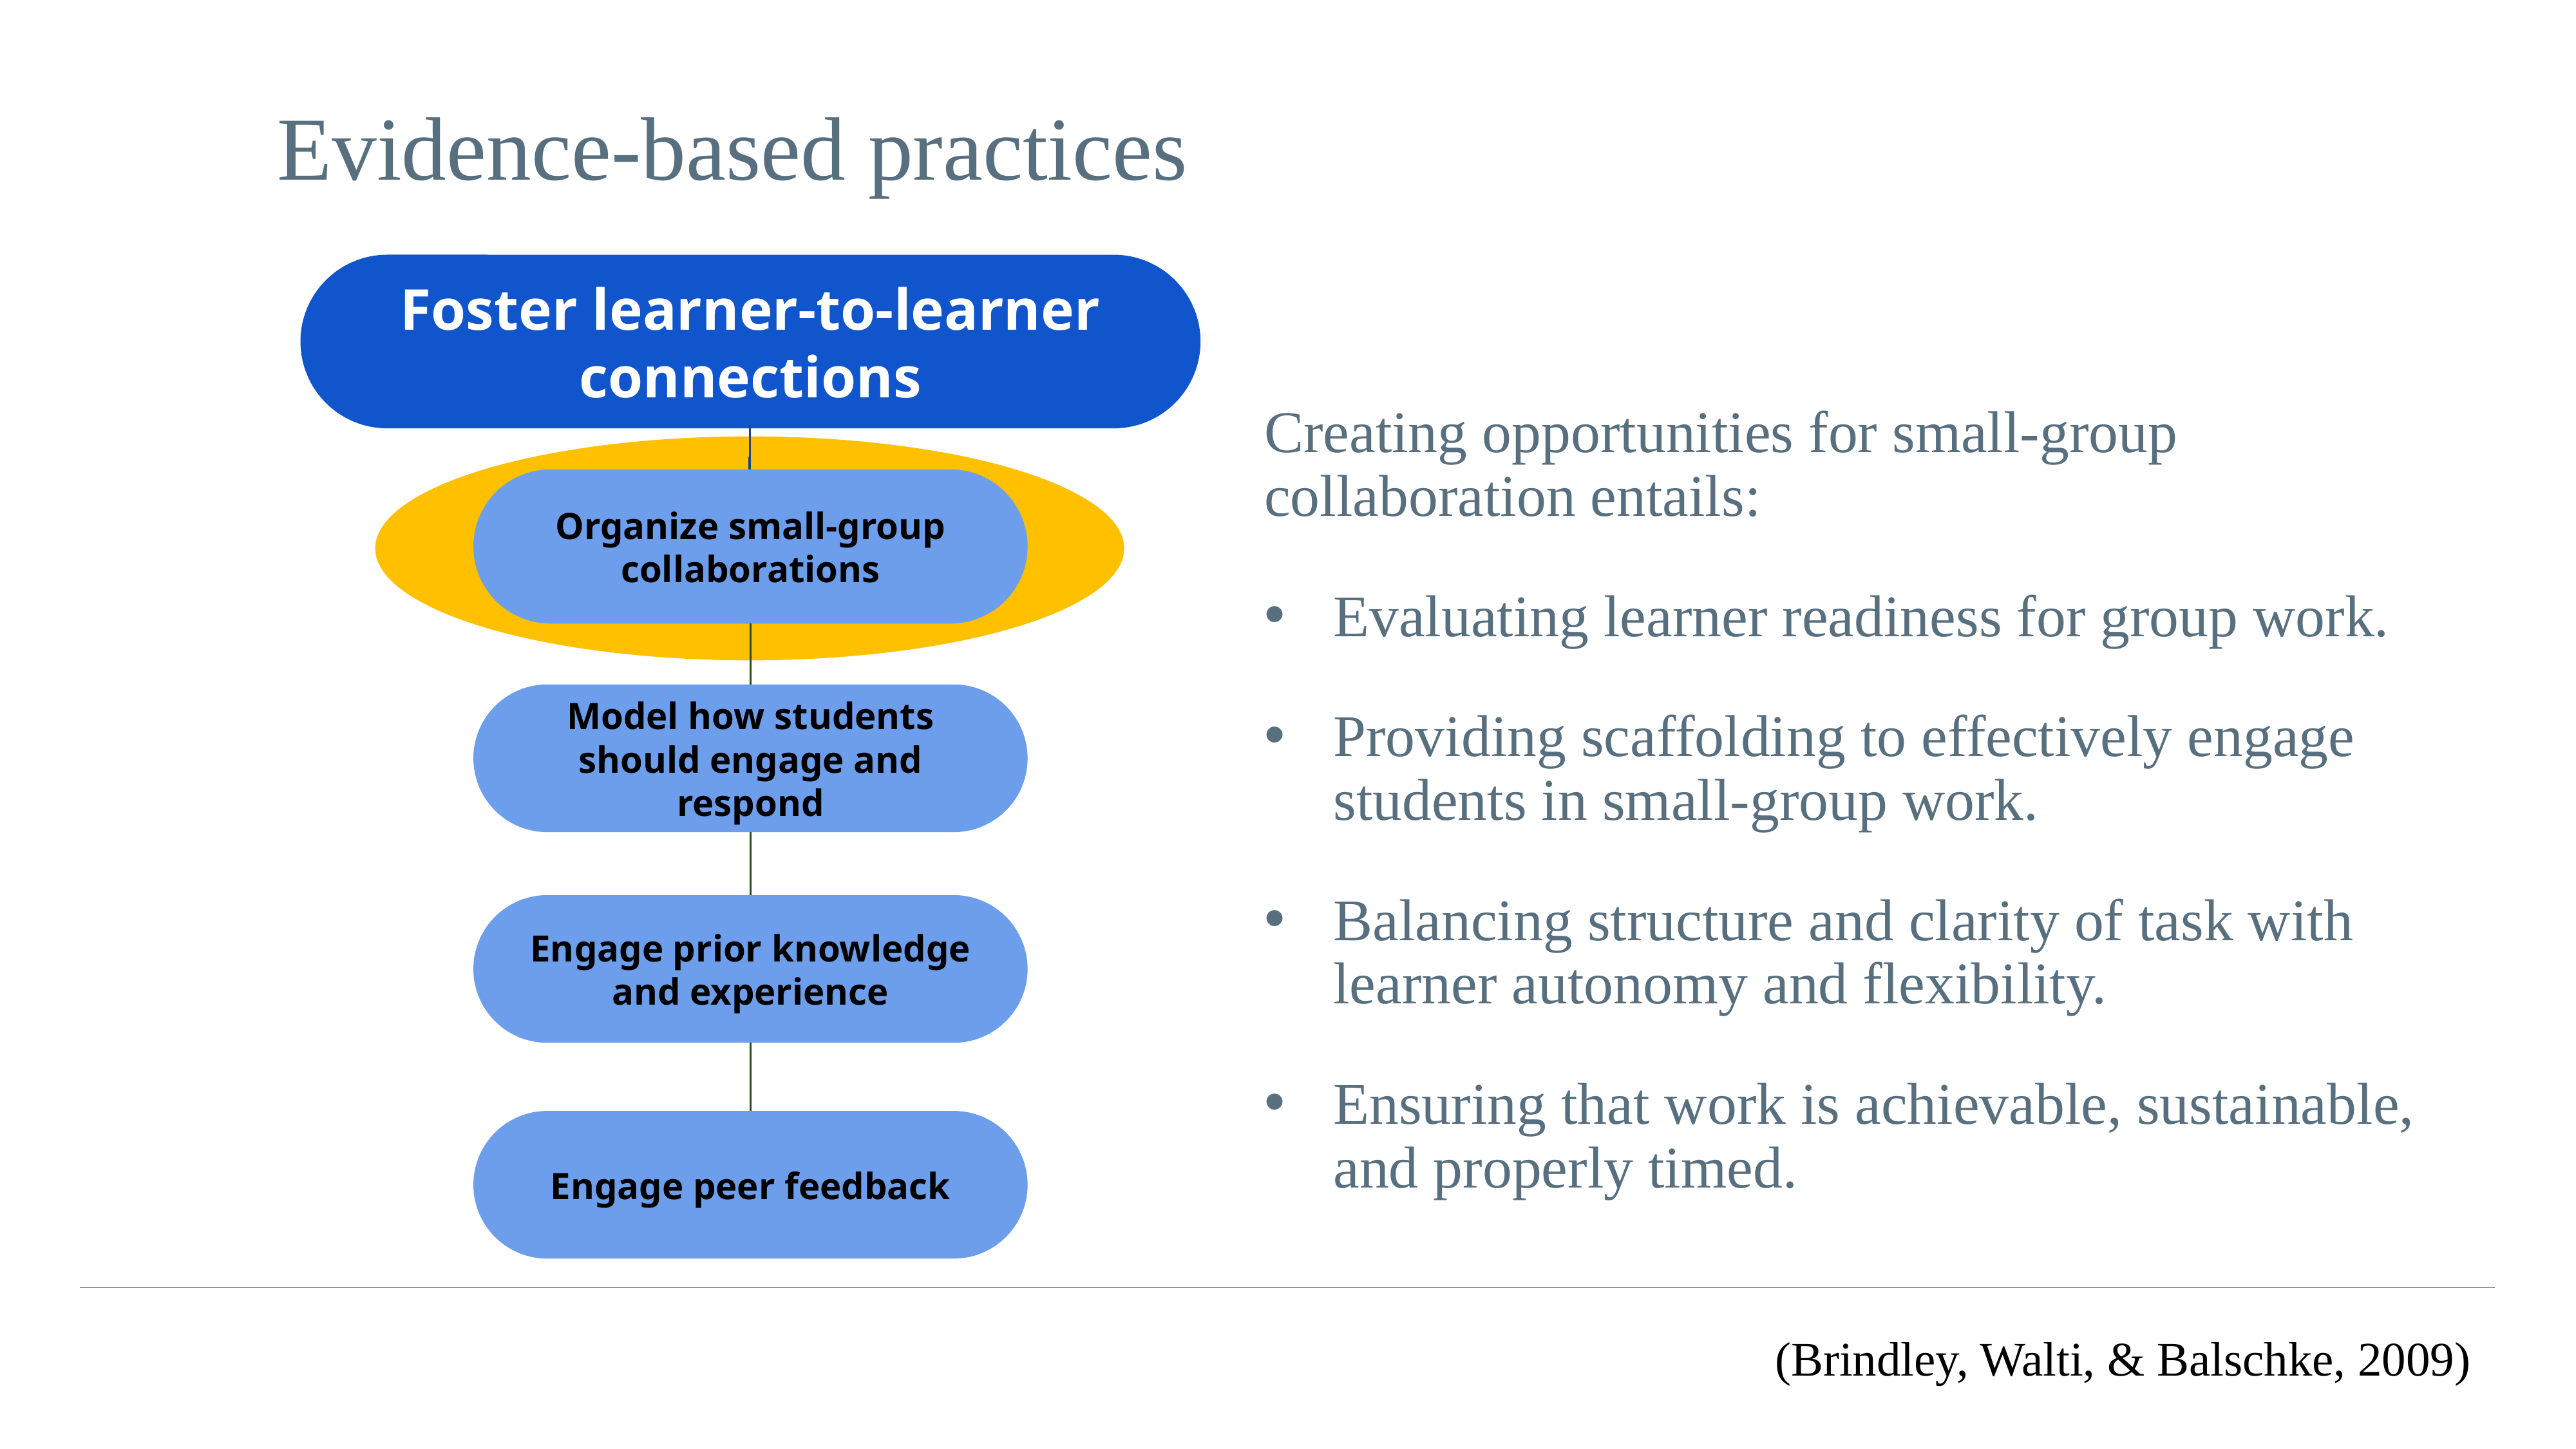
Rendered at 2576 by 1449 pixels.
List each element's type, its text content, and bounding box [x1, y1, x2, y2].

text_box Foster learner-to-learner connections [300, 254, 1201, 429]
text_box Engage peer feedback [473, 1111, 1028, 1259]
text_box Engage prior knowledge and experience [473, 895, 1028, 1043]
text_box (Brindley, Walti, & Balschke, 2009) [750, 1318, 2493, 1396]
text_box Organize small-group collaborations [473, 469, 1028, 624]
list Creating opportunities for small-group collaboration entails: Evaluating learner readiness for group work. Providing scaffolding to effectively engage students in small-group work. Balancing structure and clarity of task with learner autonomy and flexibility. Ensuring that work is achievable, sustainable, and properly timed. [1255, 397, 2456, 1201]
text_box Model how students should engage and respond [473, 684, 1028, 833]
title Evidence-based practices-6 [123, 85, 1417, 214]
text_box [751, 436, 1124, 661]
text_box [375, 436, 750, 661]
